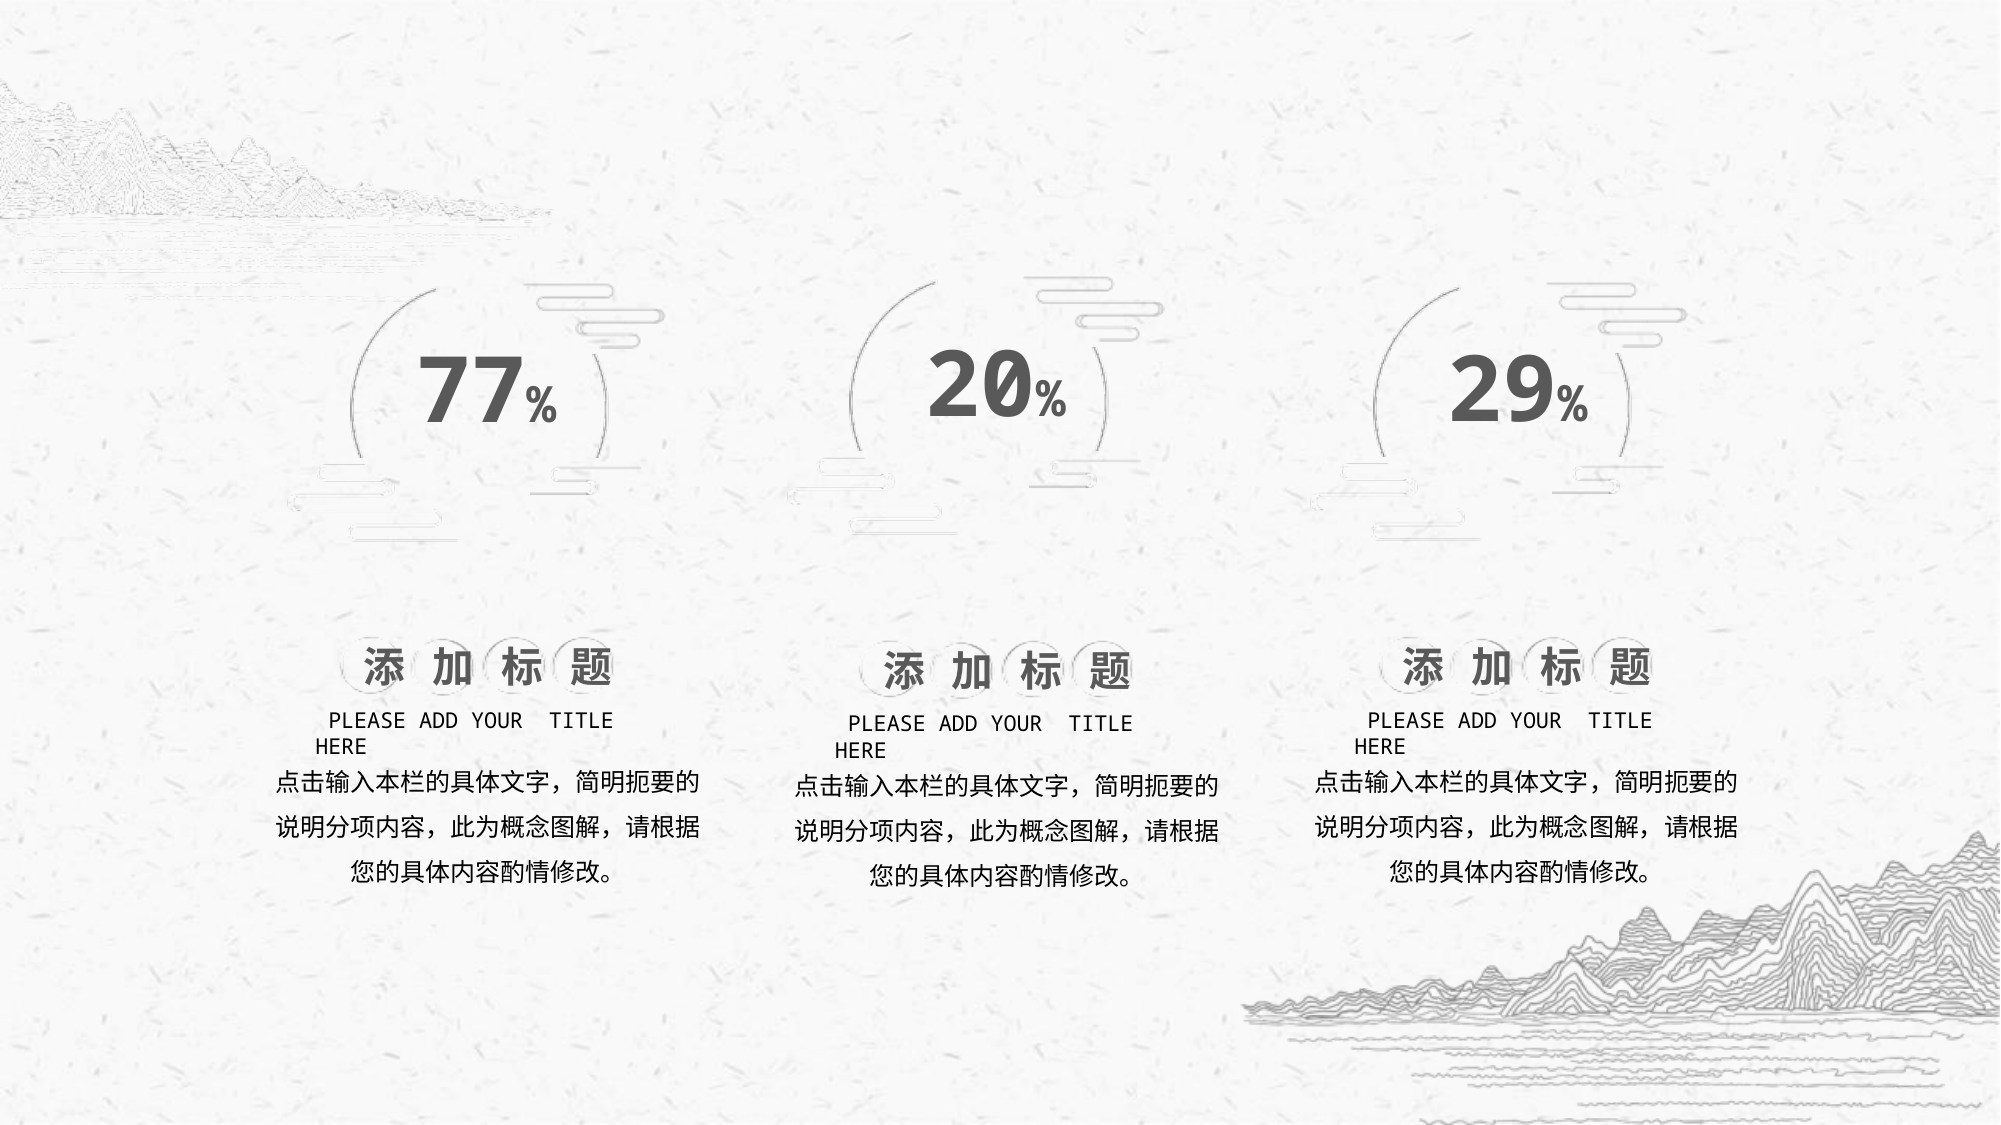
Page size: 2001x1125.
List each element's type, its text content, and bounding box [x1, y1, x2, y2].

text_box 点击输入本栏的具体文字，简明扼要的说明分项内容，此为概念图解，请根据您的具体内容酌情修改。 [772, 748, 1243, 898]
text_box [1339, 596, 1694, 732]
text_box 点击输入本栏的具体文字，简明扼要的说明分项内容，此为概念图解，请根据您的具体内容酌情修改。 [252, 744, 723, 894]
picture [0, 0, 2000, 1125]
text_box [300, 596, 655, 732]
text_box 点击输入本栏的具体文字，简明扼要的说明分项内容，此为概念图解，请根据您的具体内容酌情修改。 [1291, 744, 1762, 894]
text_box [820, 599, 1174, 735]
